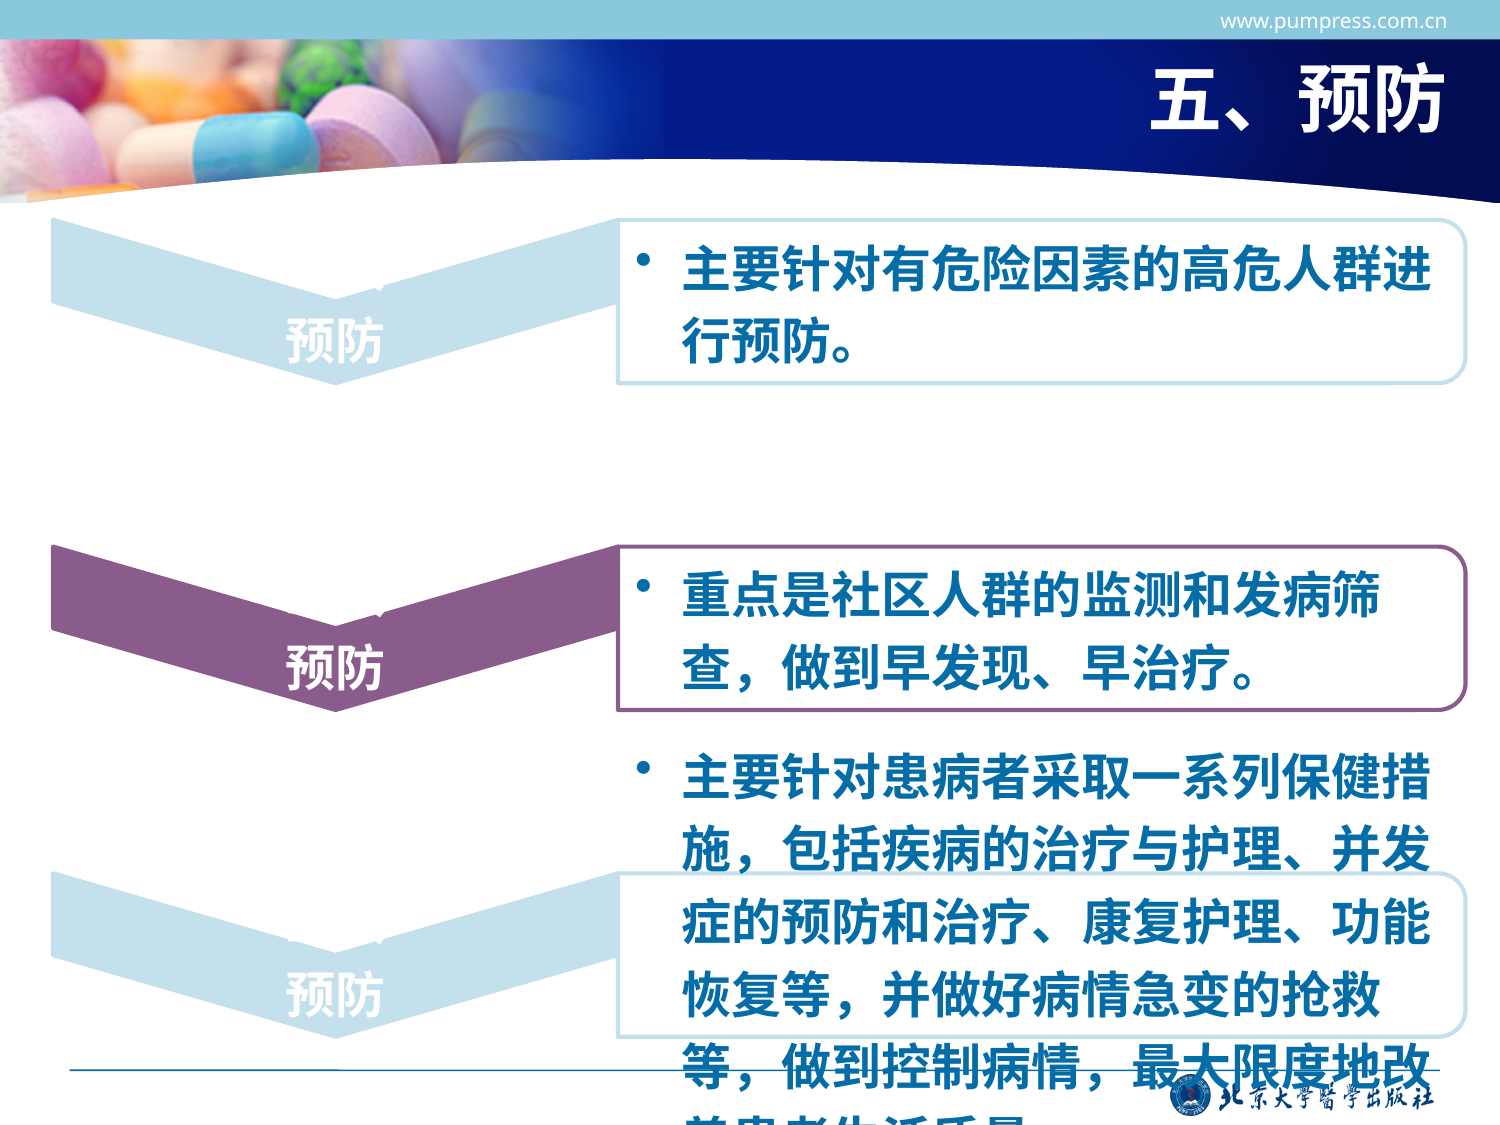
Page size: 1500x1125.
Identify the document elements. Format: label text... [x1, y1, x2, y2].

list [52, 219, 1466, 1037]
picture [0, 40, 1500, 203]
picture [1170, 1074, 1436, 1118]
picture [1305, 1076, 1317, 1080]
slide_number www.pumpress.com.cn [1024, 0, 1463, 38]
title 五、预防 [137, 49, 1463, 143]
